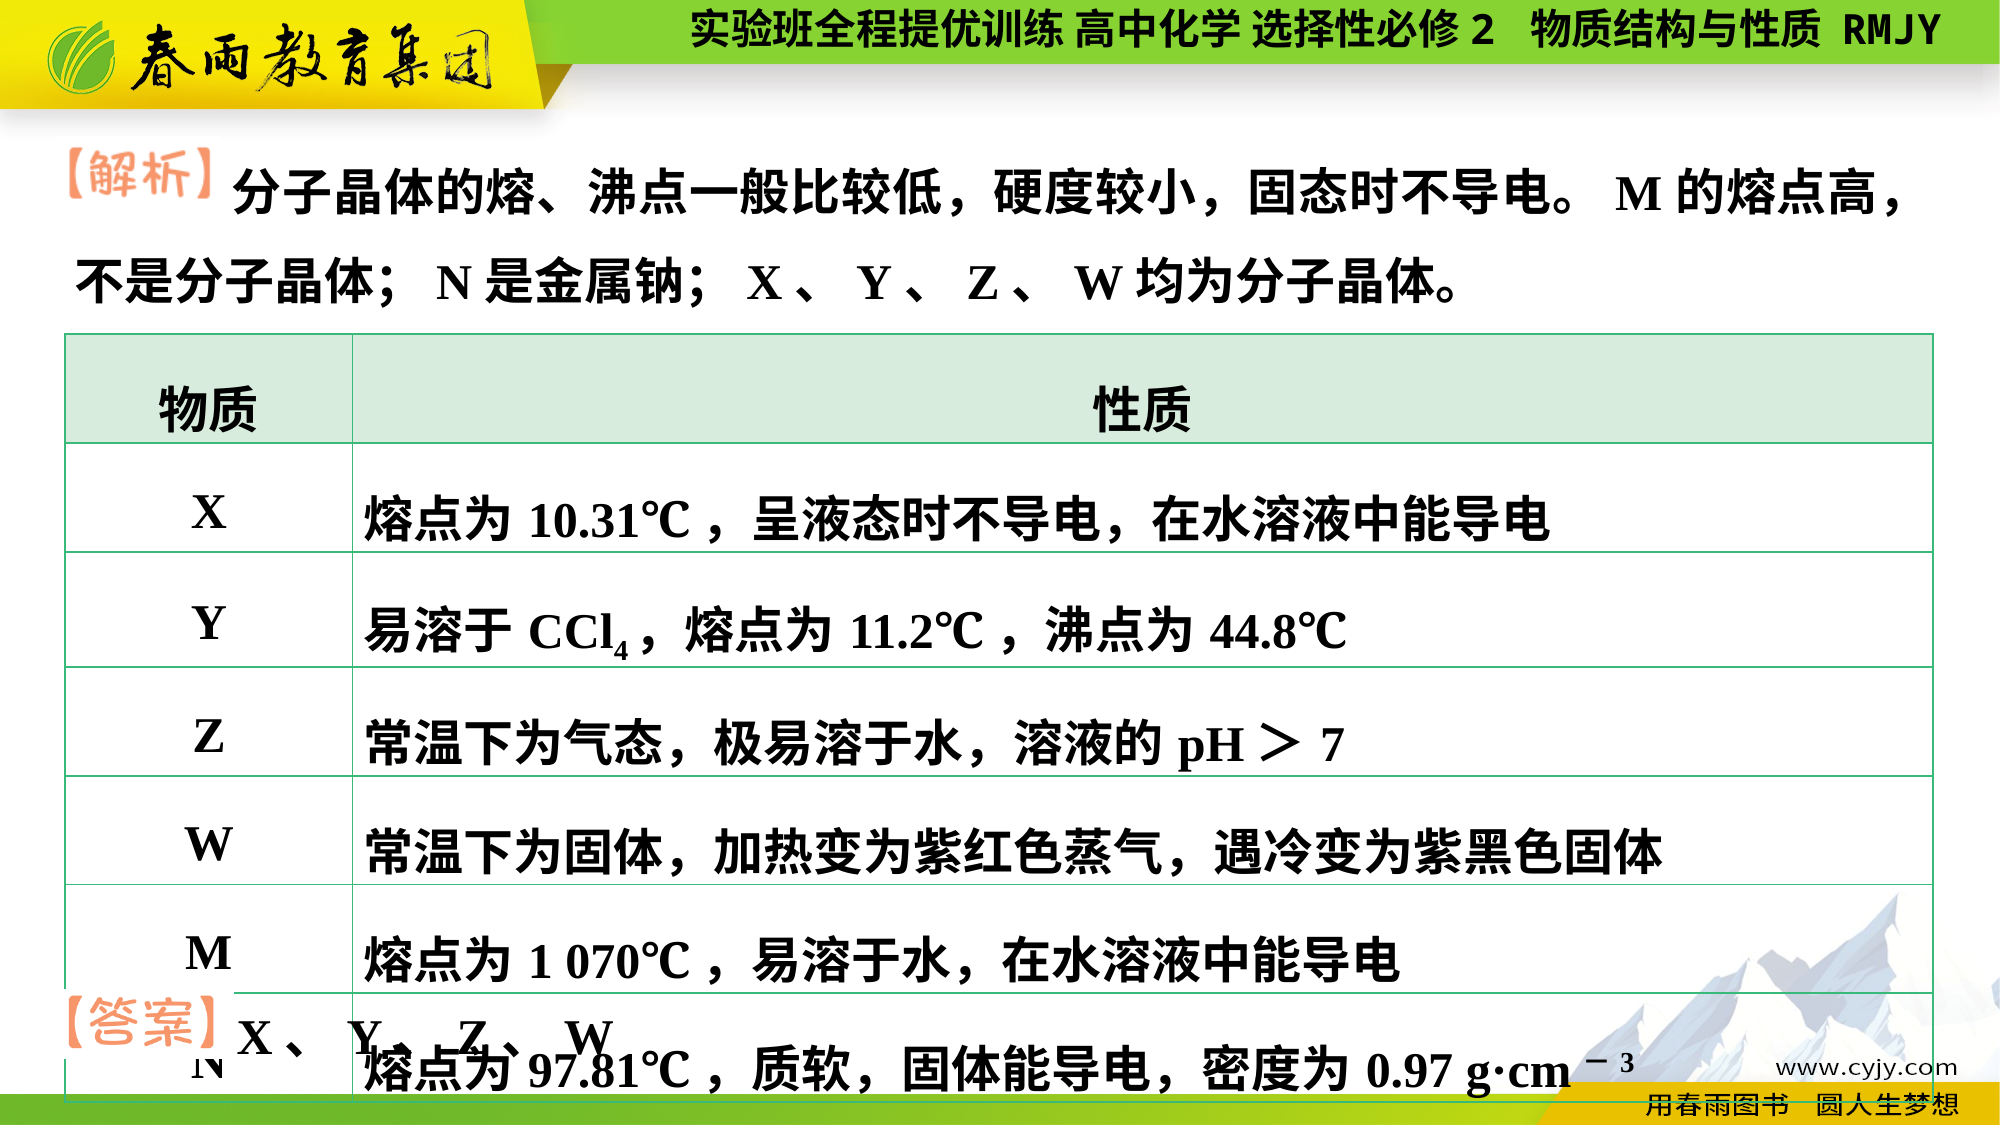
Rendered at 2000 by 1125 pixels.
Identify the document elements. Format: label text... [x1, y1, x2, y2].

table_cell 常温下为固体，加热变为紫红色蒸气，遇冷变为紫黑色固体 [353, 777, 1932, 884]
picture [0, 0, 2000, 1125]
table_cell 常温下为气态，极易溶于水，溶液的pH＞7 [353, 668, 1932, 775]
table_cell N [66, 1073, 352, 1101]
table_cell 易溶于CCl4，熔点为11.2℃，沸点为44.8℃ [353, 553, 1932, 666]
text_box X、Y、Z、W [59, 967, 1944, 1073]
table_header 物质 [66, 335, 352, 442]
table_cell 熔点为1 070℃，易溶于水，在水溶液中能导电 [353, 885, 1932, 967]
table_header 性质 [353, 335, 1932, 442]
table_cell W [66, 777, 352, 884]
table_cell Z [66, 668, 352, 775]
list 分子晶体的熔、沸点一般比较低，硬度较小，固态时不导电。M的熔点高，不是分子晶体；N是金属钠；X、Y、Z、W均为分子晶体。 [59, 122, 1944, 308]
table_cell X [66, 444, 352, 551]
table_cell 熔点为97.81℃，质软，固体能导电，密度为0.97 g·cm－3 [353, 1073, 1932, 1101]
table_cell Y [66, 553, 352, 666]
table_cell 熔点为10.31℃，呈液态时不导电，在水溶液中能导电 [353, 444, 1932, 551]
table_cell M [66, 885, 352, 967]
